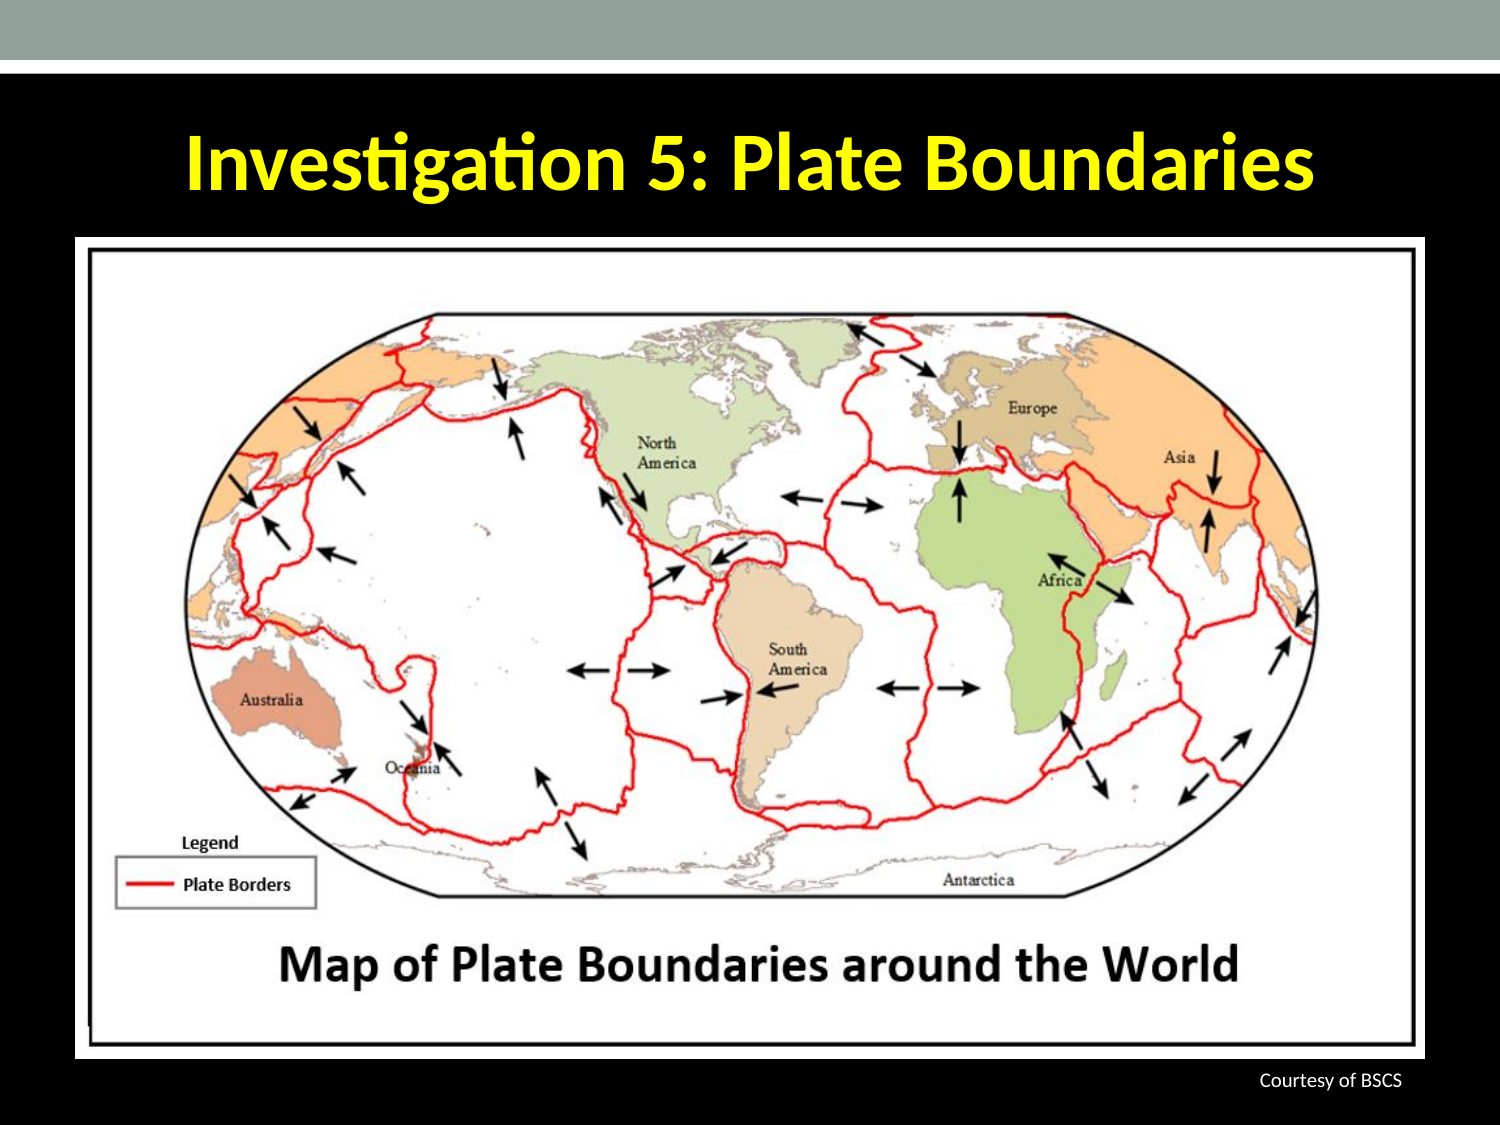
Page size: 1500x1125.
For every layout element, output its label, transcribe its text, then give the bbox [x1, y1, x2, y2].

text_box Investigation 5: Plate Boundaries [169, 99, 1332, 215]
picture [74, 237, 1426, 1059]
text_box Courtesy of BSCS [1245, 1066, 1418, 1100]
